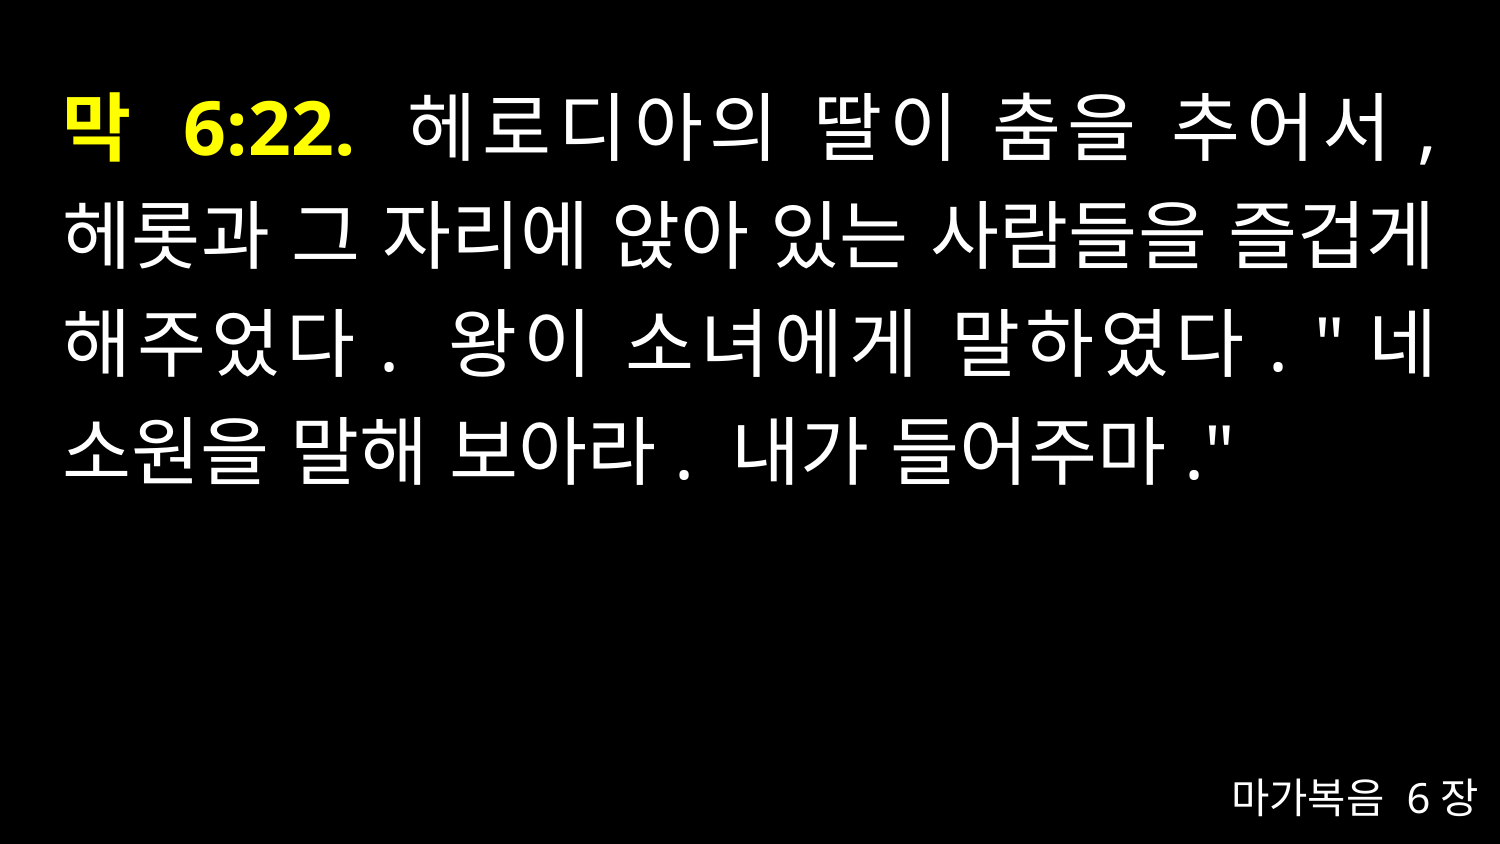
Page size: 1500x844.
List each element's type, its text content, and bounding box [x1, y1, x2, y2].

title 막 6:22. 헤로디아의 딸이 춤을 추어서, 헤롯과 그 자리에 앉아 있는 사람들을 즐겁게 해주었다. 왕이 소녀에게 말하였다. "네 소원을 말해 보아라. 내가 들어주마." [0, 0, 1500, 844]
subtitle 마가복음 6장 [916, 770, 1500, 844]
